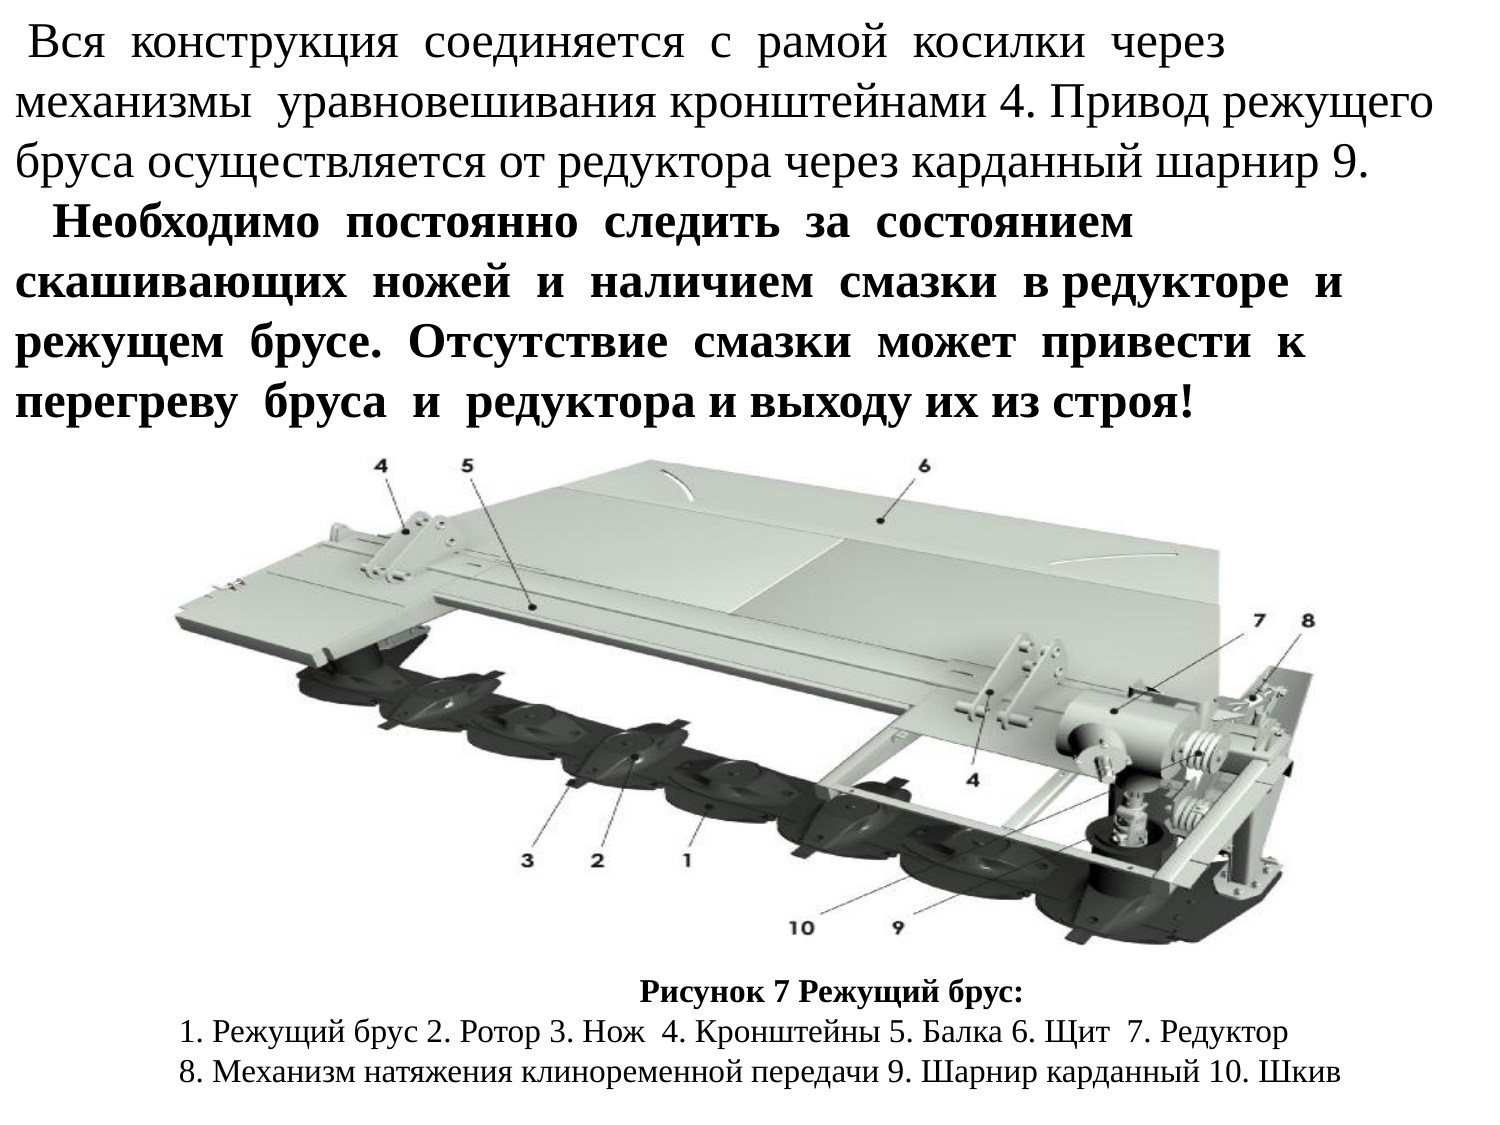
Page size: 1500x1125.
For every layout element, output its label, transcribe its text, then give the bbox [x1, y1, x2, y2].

text_box Рисунок 7 Режущий брус: 1. Режущий брус 2. Ротор 3. Нож 4. Кронштейны 5. Балка 6. Щит 7. Редуктор 8. Механизм натяжения клиноременной передачи 9. Шарнир карданный 10. Шкив [163, 961, 1500, 1097]
text_box Вся конструкция соединяется с рамой косилки через механизмы уравновешивания кронштейнами 4. Привод режущего бруса осуществляется от редуктора через карданный шарнир 9. Необходимо постоянно следить за состоянием скашивающих ножей и наличием смазки в редукторе и режущем брусе. Отсутствие смазки может привести к перегреву бруса и редуктора и выходу их из строя! [0, 0, 1500, 435]
picture [163, 456, 1325, 950]
